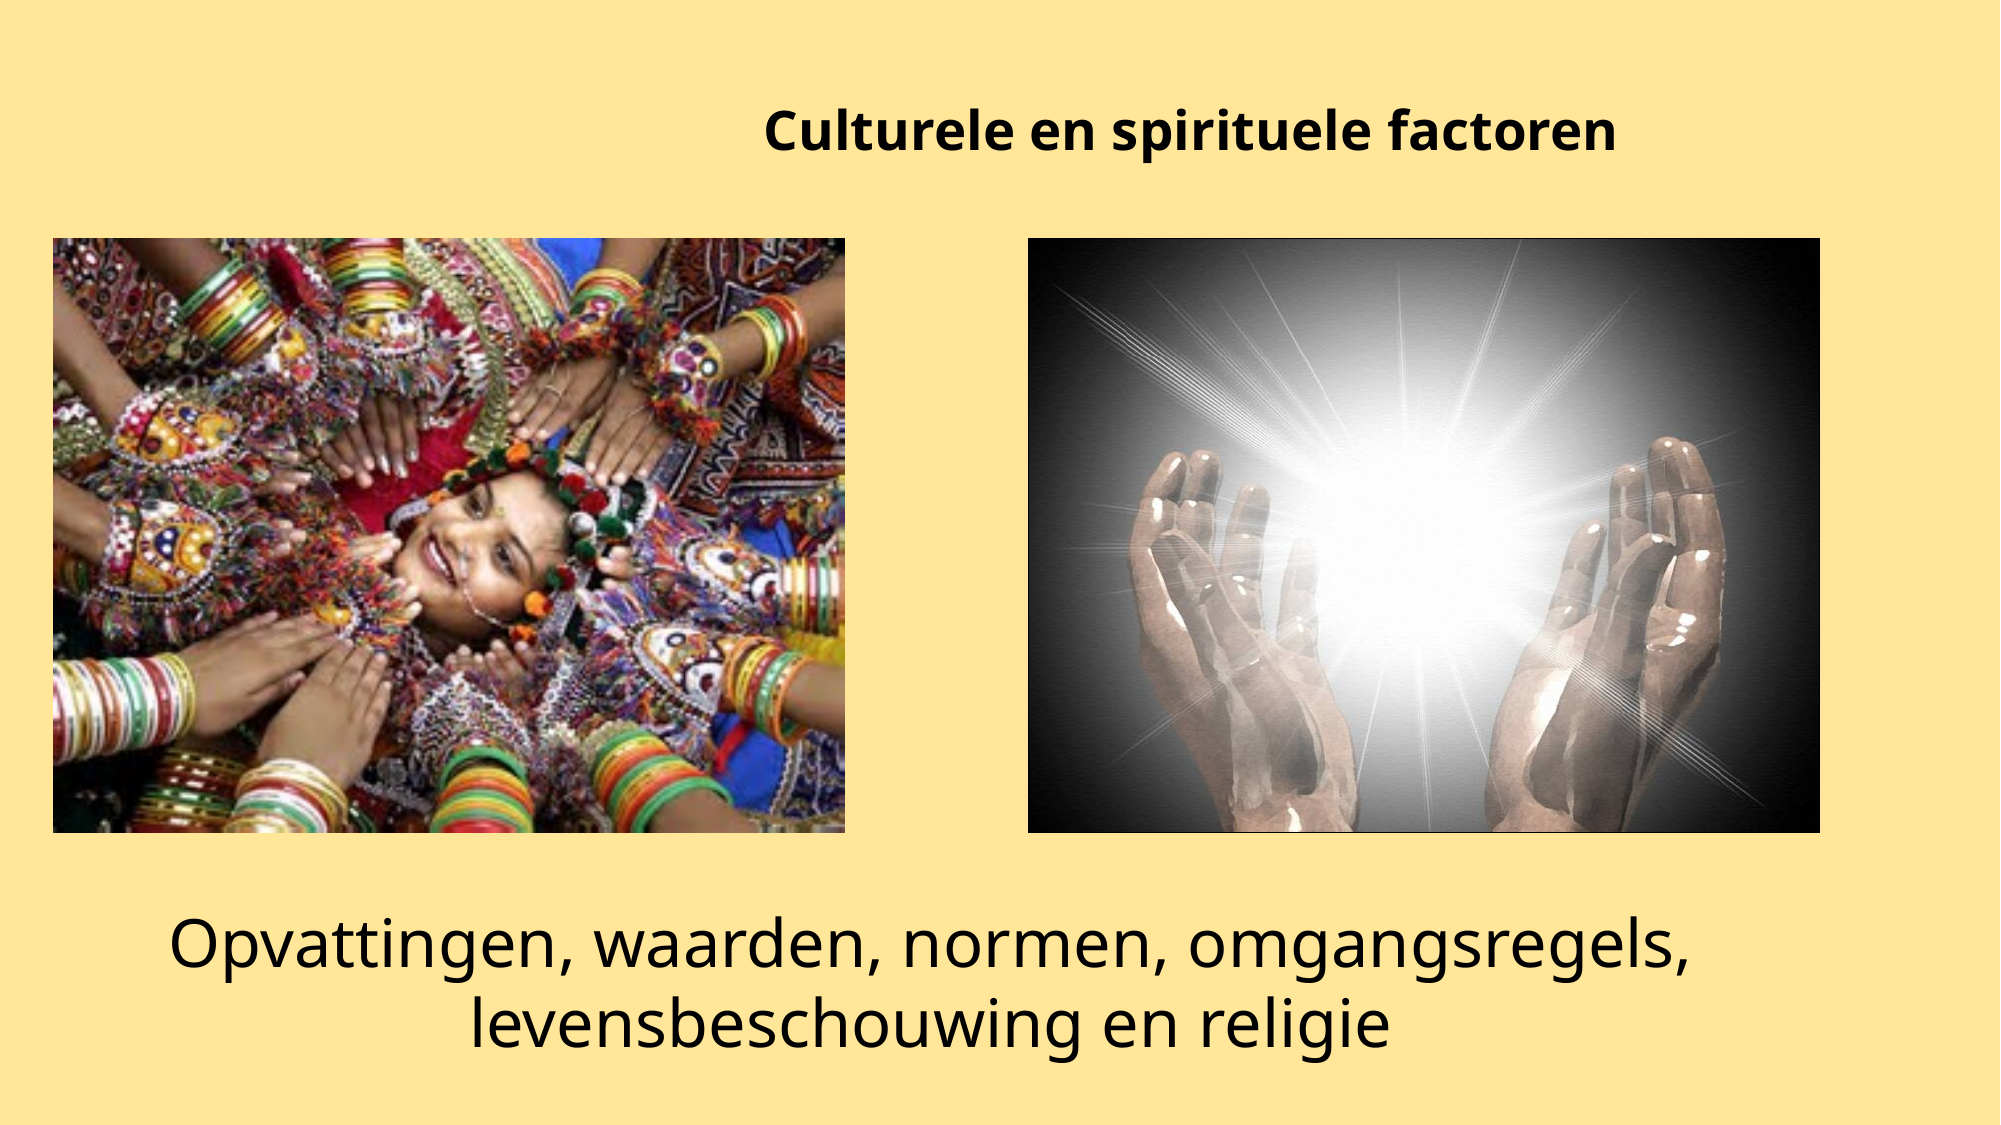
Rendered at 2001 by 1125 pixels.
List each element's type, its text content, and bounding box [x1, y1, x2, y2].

text_box Opvattingen, waarden, normen, omgangsregels, levensbeschouwing en religie [108, 893, 1755, 1069]
subtitle Culturele en spirituele factoren [698, 95, 1685, 209]
picture [1028, 238, 1820, 833]
picture [53, 238, 845, 833]
